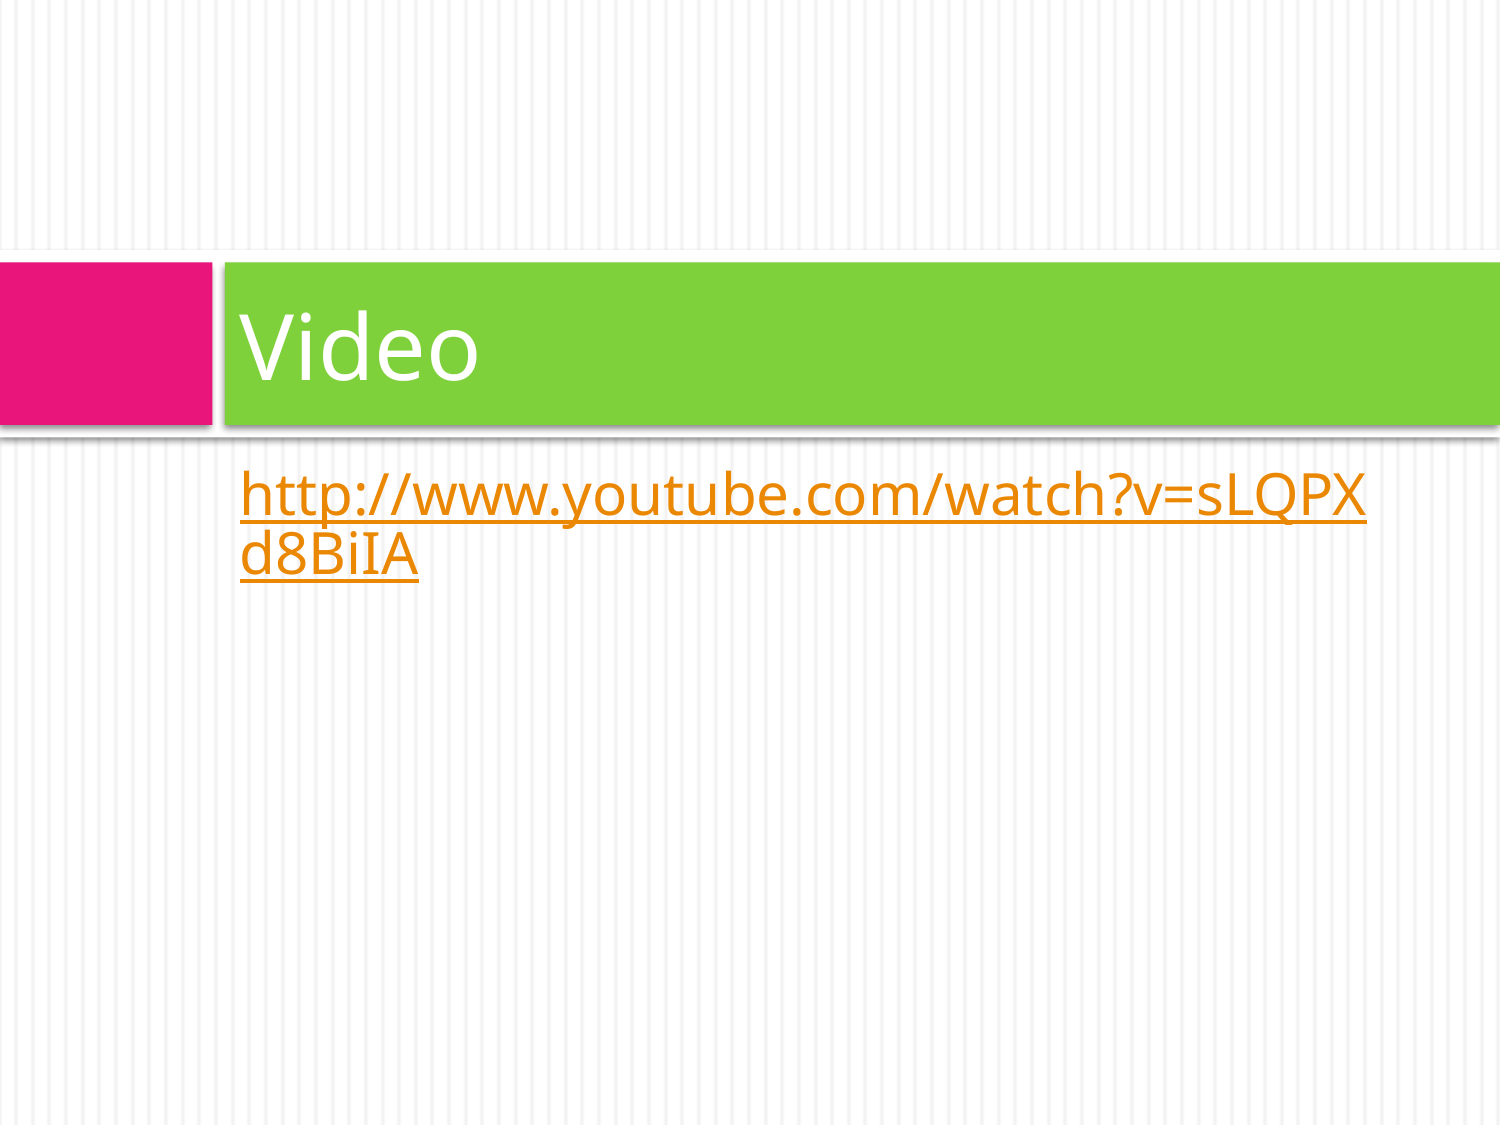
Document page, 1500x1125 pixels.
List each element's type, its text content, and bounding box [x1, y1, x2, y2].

list http://www.youtube.com/watch?v=sLQPXd8BiIA [225, 450, 1394, 725]
title Video [225, 262, 1475, 425]
